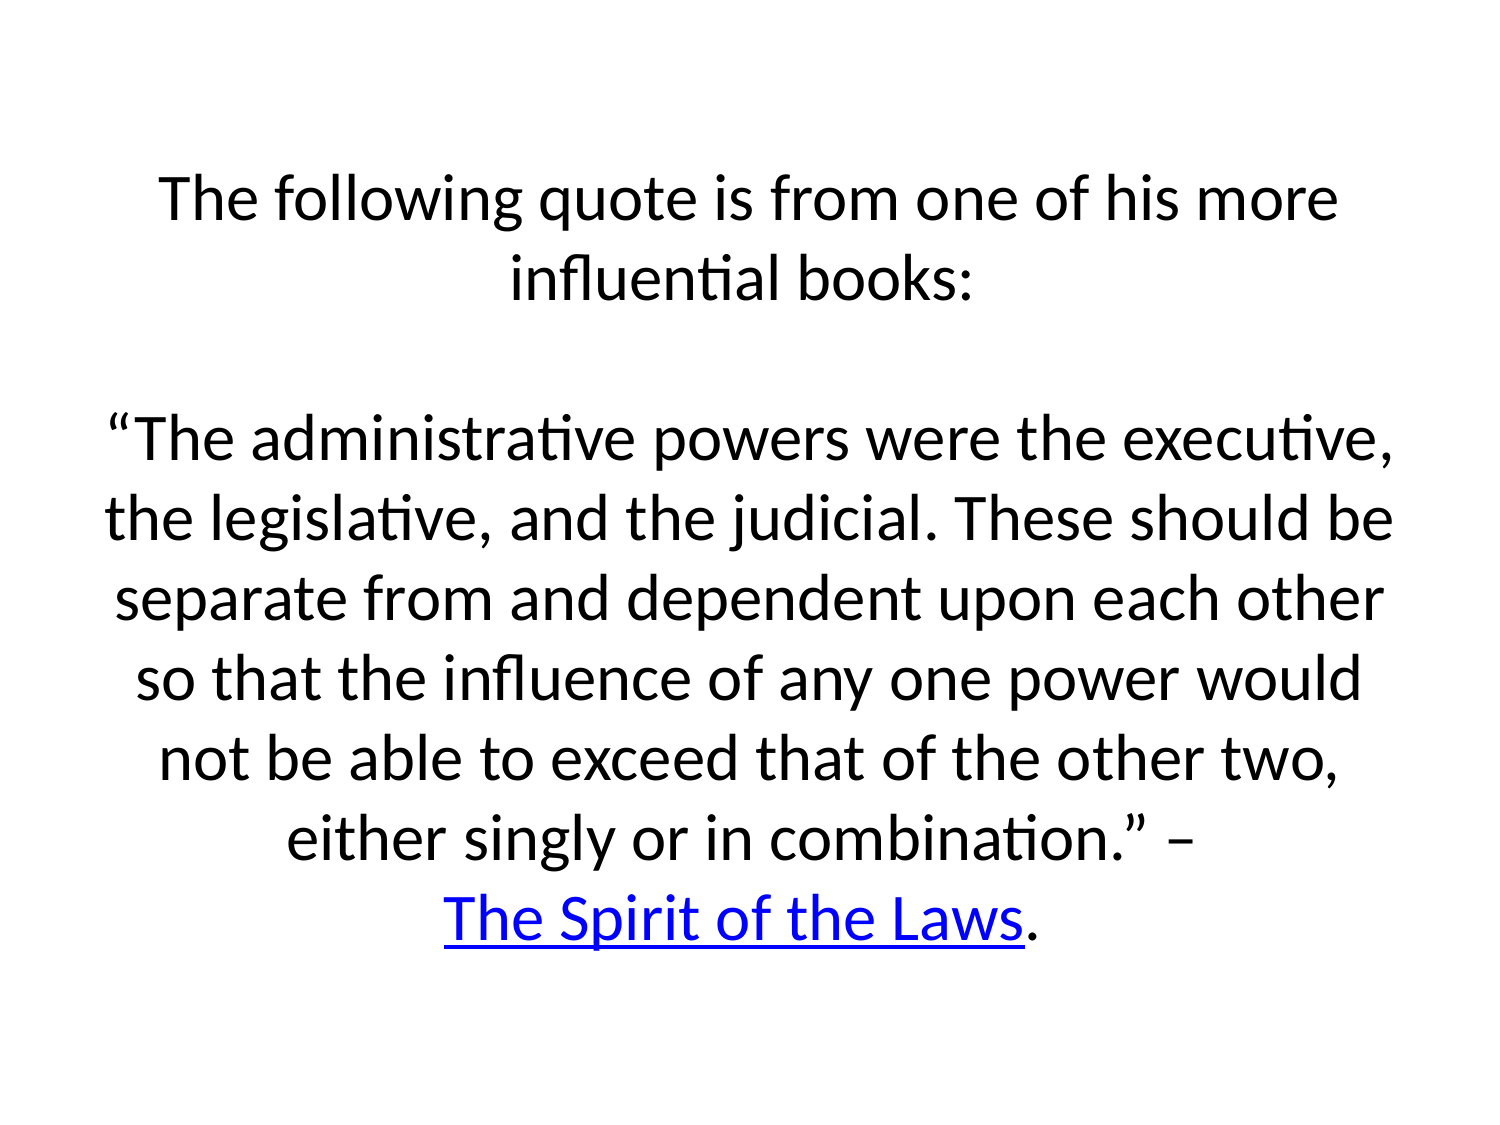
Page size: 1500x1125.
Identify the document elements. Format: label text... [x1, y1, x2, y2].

title The following quote is from one of his more influential books: “The administrative powers were the executive, the legislative, and the judicial. These should be separate from and dependent upon each other so that the influence of any one power would not be able to exceed that of the other two, either singly or in combination.” – The Spirit of the Laws. [74, 44, 1426, 1063]
